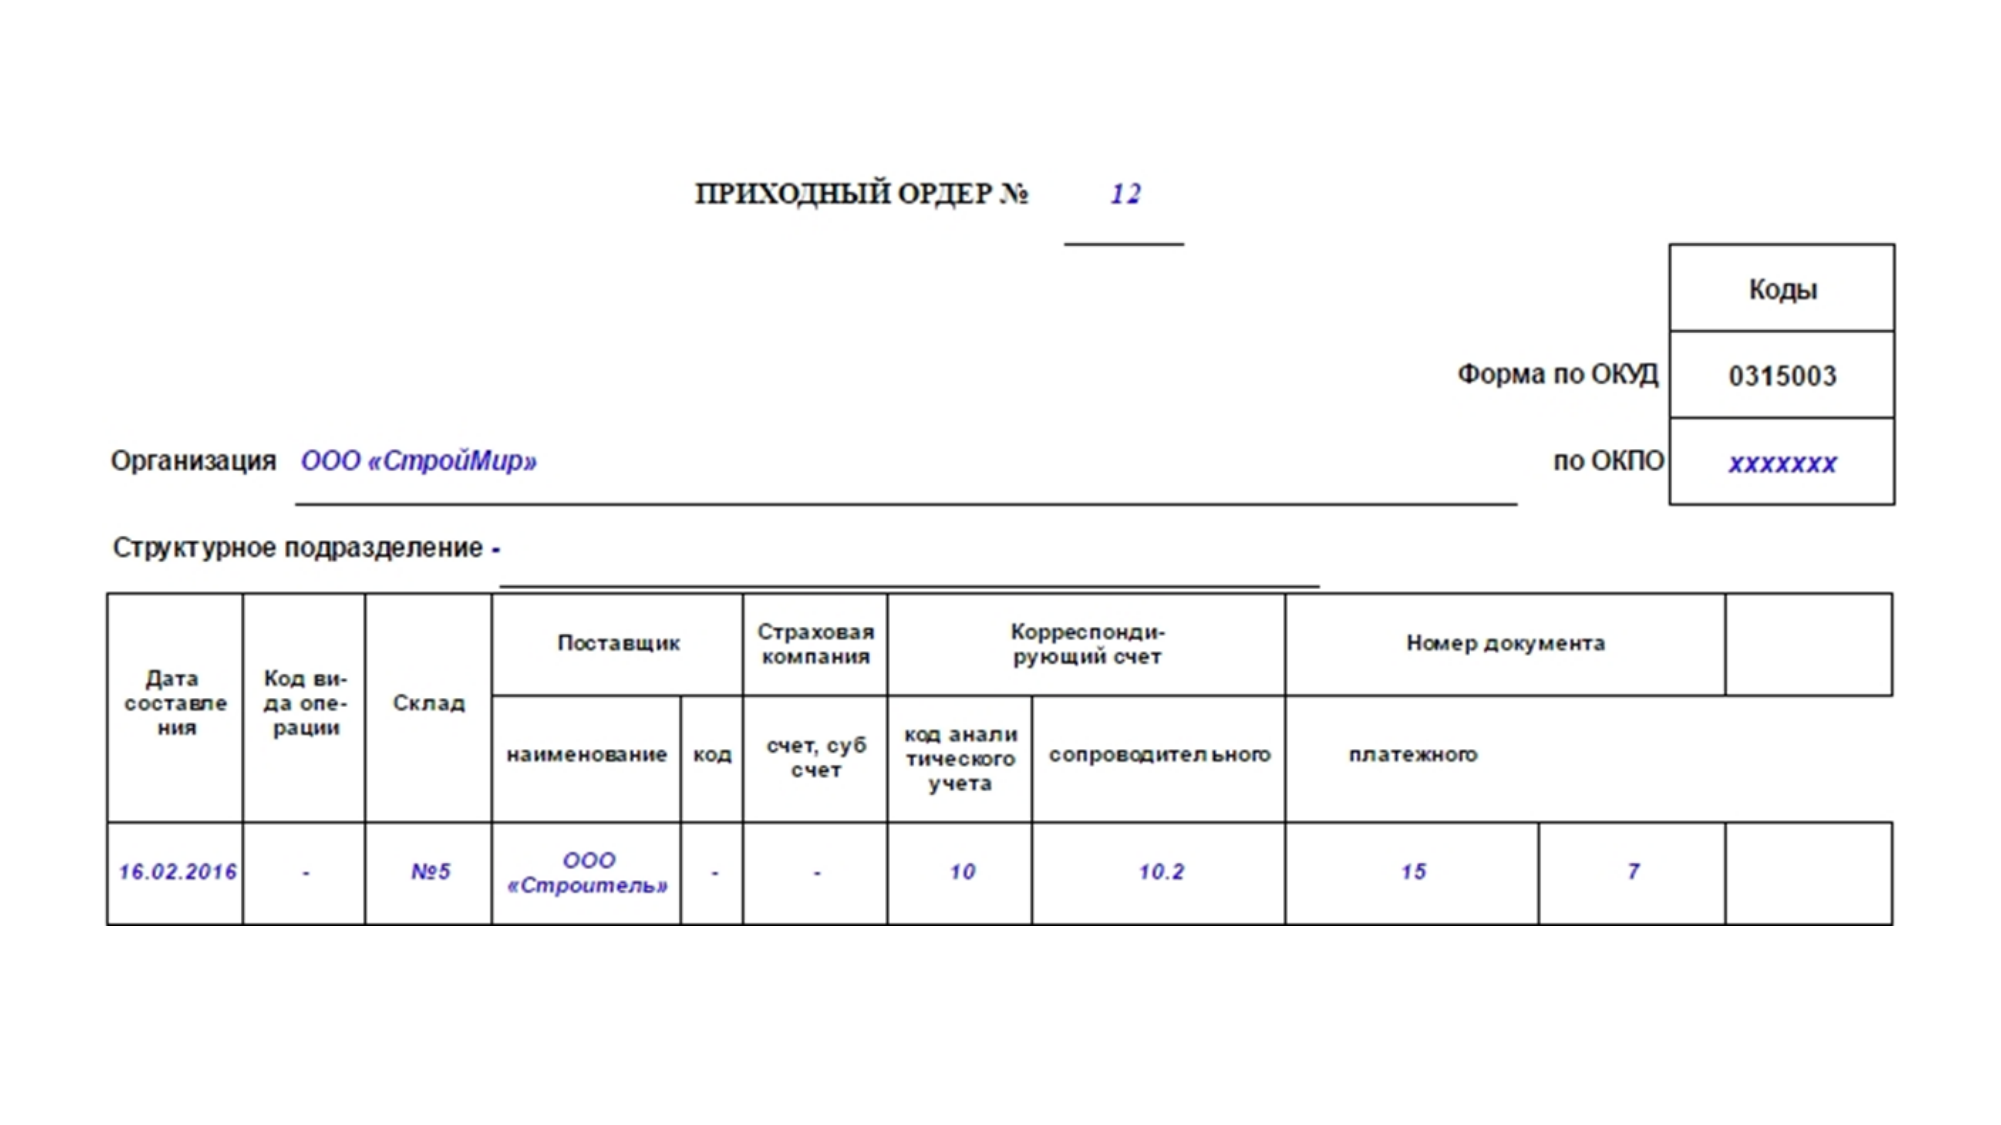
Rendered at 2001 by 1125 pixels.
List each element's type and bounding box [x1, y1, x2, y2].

picture [102, 168, 1898, 926]
